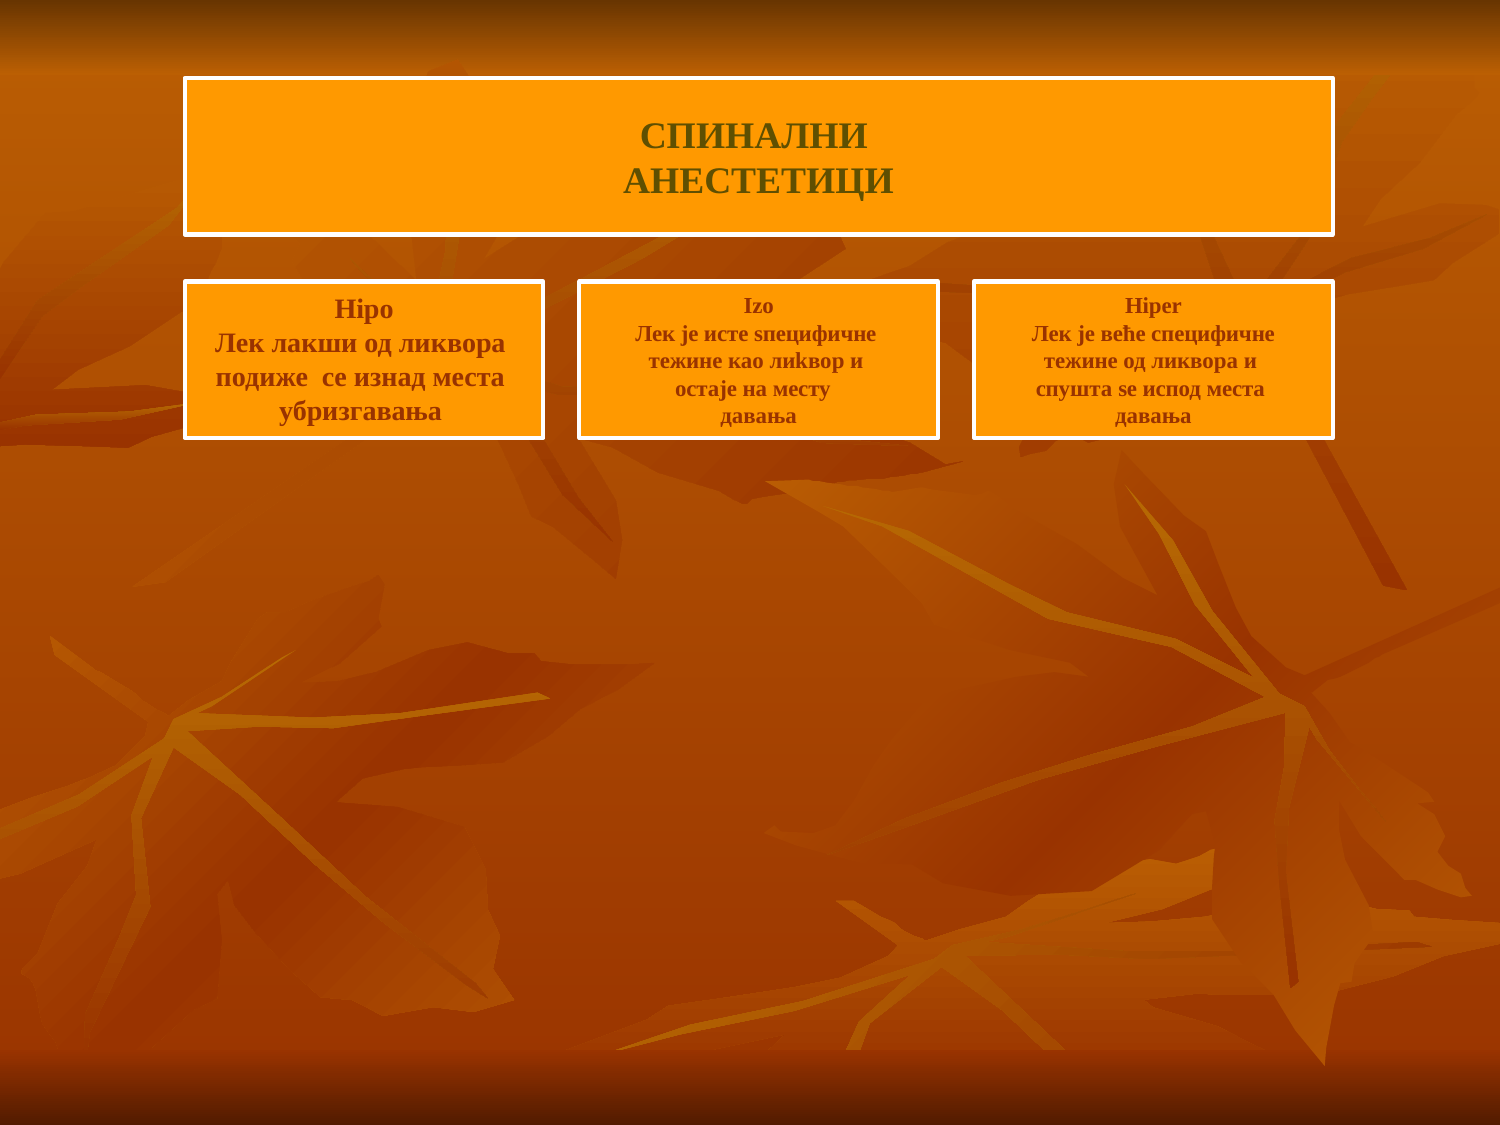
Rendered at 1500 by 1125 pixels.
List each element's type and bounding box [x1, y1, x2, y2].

text_box [40, 77, 1477, 1049]
